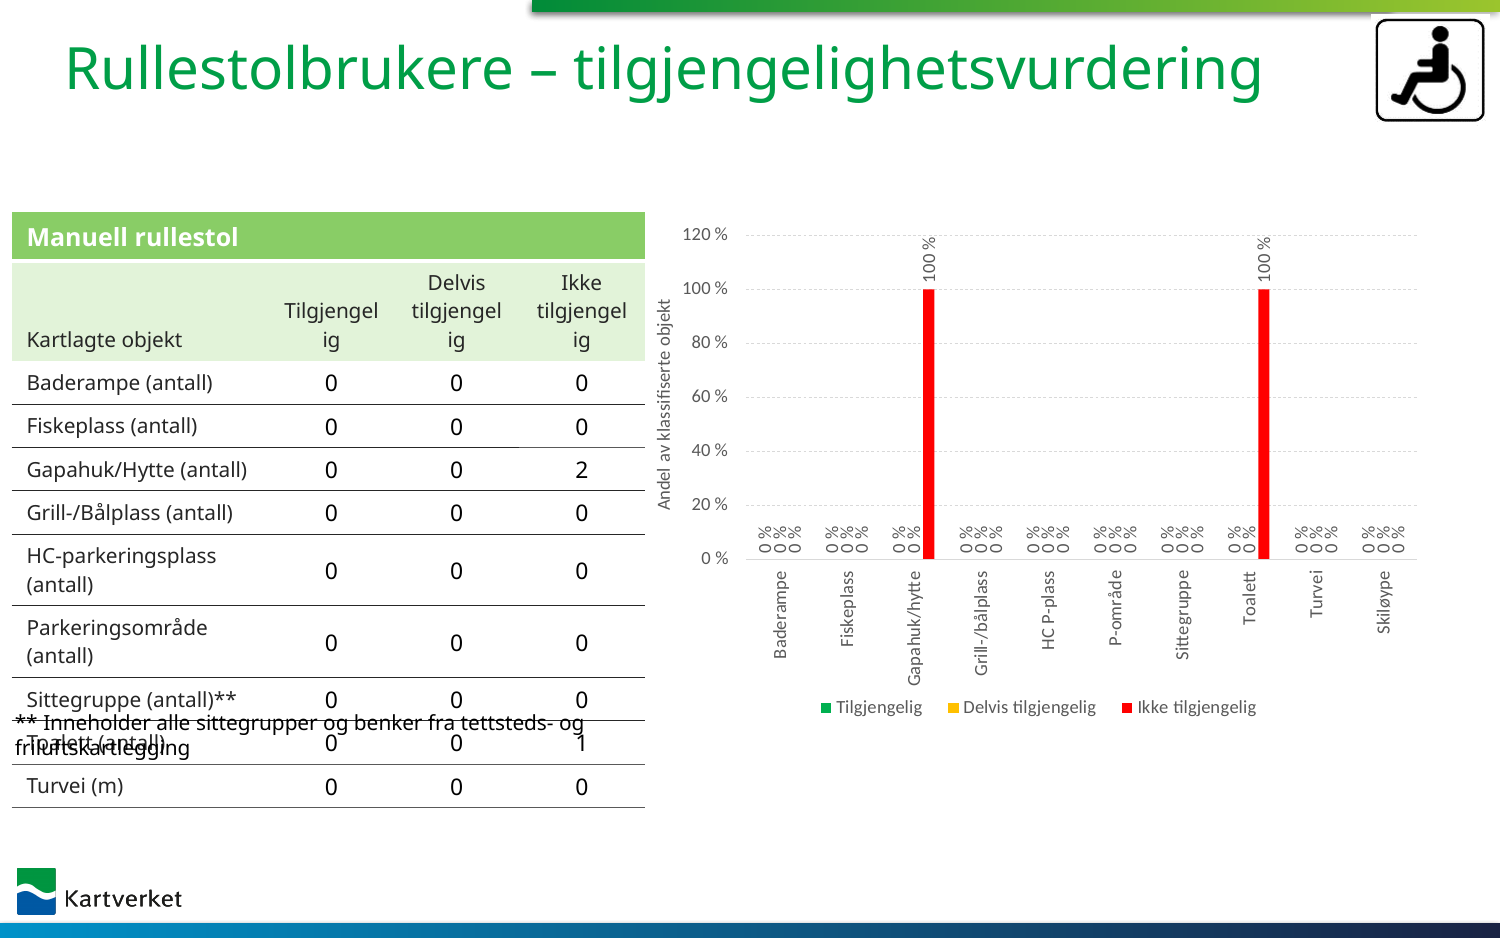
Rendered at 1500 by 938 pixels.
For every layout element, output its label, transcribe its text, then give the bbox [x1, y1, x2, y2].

table_cell 0 [269, 678, 394, 702]
table_cell Sittegruppe (antall)** [12, 678, 269, 702]
table_cell 0 [519, 491, 638, 534]
table_cell Gapahuk/Hytte (antall) [12, 448, 269, 490]
table_cell 0 [519, 768, 645, 807]
table_cell 0 [269, 491, 394, 534]
table_cell 0 [394, 448, 519, 490]
table_cell 0 [269, 405, 394, 447]
table_cell 0 [394, 606, 519, 677]
table_cell Grill-/Bålplass (antall) [12, 491, 269, 534]
table_cell Tilgjengelig [269, 263, 394, 361]
table_cell 0 [394, 491, 519, 534]
table_cell 2 [519, 448, 638, 490]
table_cell Turvei (m) [12, 768, 269, 807]
table_cell 0 [519, 535, 638, 605]
table_cell Parkeringsområde (antall) [12, 606, 269, 677]
table_cell 0 [394, 678, 519, 702]
table_cell 0 [519, 405, 638, 447]
table_cell 0 [519, 606, 638, 677]
table_cell HC-parkeringsplass (antall) [12, 535, 269, 605]
table_cell 0 [519, 678, 638, 702]
table_cell 0 [269, 606, 394, 677]
table_cell Delvis tilgjengelig [394, 263, 519, 361]
table_cell Kartlagte objekt [12, 263, 269, 361]
picture [643, 218, 1427, 728]
table_cell 0 [269, 448, 394, 490]
table_cell 0 [269, 361, 394, 404]
table_cell 0 [269, 768, 394, 807]
table_cell 0 [394, 361, 519, 404]
table_cell 0 [394, 405, 519, 447]
table_cell 0 [394, 768, 519, 807]
picture [1371, 13, 1491, 127]
table_cell Fiskeplass (antall) [12, 405, 269, 447]
text_box ** Inneholder alle sittegrupper og benker fra tettsteds- og friluftskartlegging [0, 702, 745, 768]
table_cell Ikke tilgjengelig [519, 263, 638, 361]
text_box Rullestolbrukere – tilgjengelighetsvurdering [49, 12, 1372, 109]
table_cell Baderampe (antall) [12, 361, 269, 404]
table_header Manuell rullestol [12, 212, 645, 259]
table_cell 0 [269, 535, 394, 605]
table_cell 0 [519, 361, 638, 404]
table_cell 0 [394, 535, 519, 605]
